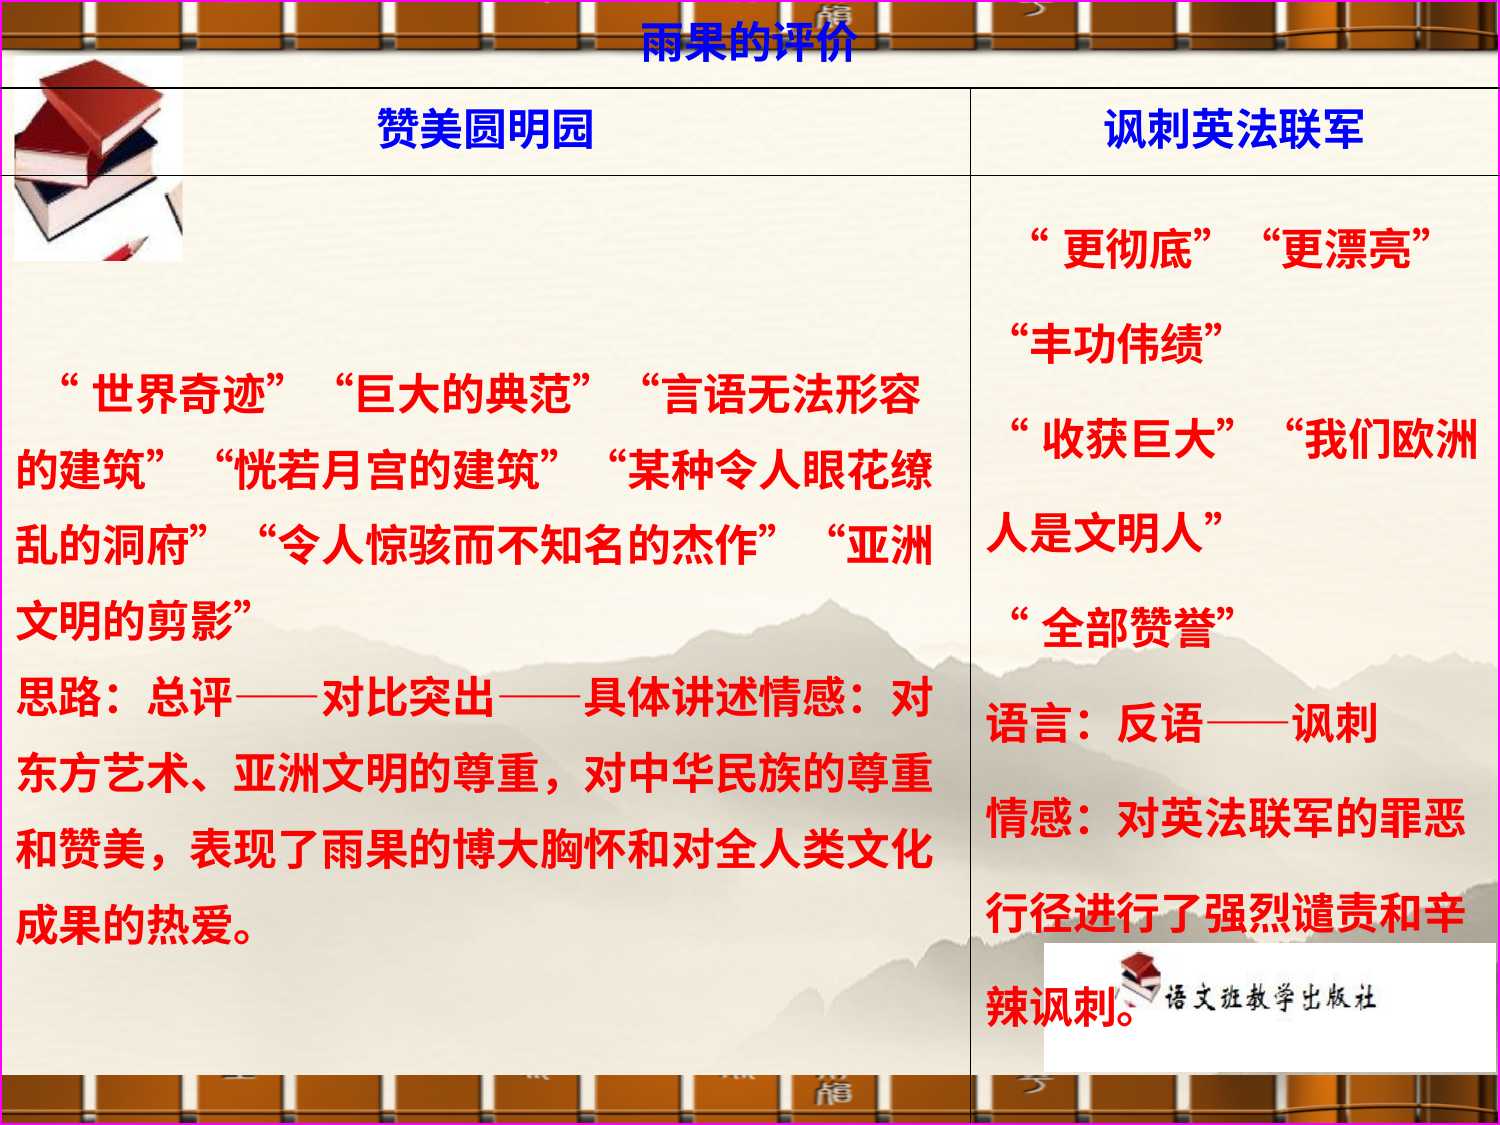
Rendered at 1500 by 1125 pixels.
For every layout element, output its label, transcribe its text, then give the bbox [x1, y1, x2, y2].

table_cell 赞美圆明园 [2, 89, 970, 175]
table_header 雨果的评价 [2, 2, 1498, 87]
table_cell “世界奇迹”“巨大的典范”“言语无法形容的建筑”“恍若月宫的建筑”“某种令人眼花缭乱的洞府”“令人惊骇而不知名的杰作”“亚洲文明的剪影” 思路：总评——对比突出——具体讲述情感：对东方艺术、亚洲文明的尊重，对中华民族的尊重和赞美，表现了雨果的博大胸怀和对全人类文化成果的热爱。 [2, 176, 970, 1123]
table_cell “更彻底”“更漂亮”“丰功伟绩” “收获巨大”“我们欧洲人是文明人” “全部赞誉” 语言：反语——讽刺 情感：对英法联军的罪恶行径进行了强烈谴责和辛辣讽刺。 [971, 176, 1498, 1123]
table_cell 讽刺英法联军 [971, 89, 1498, 175]
